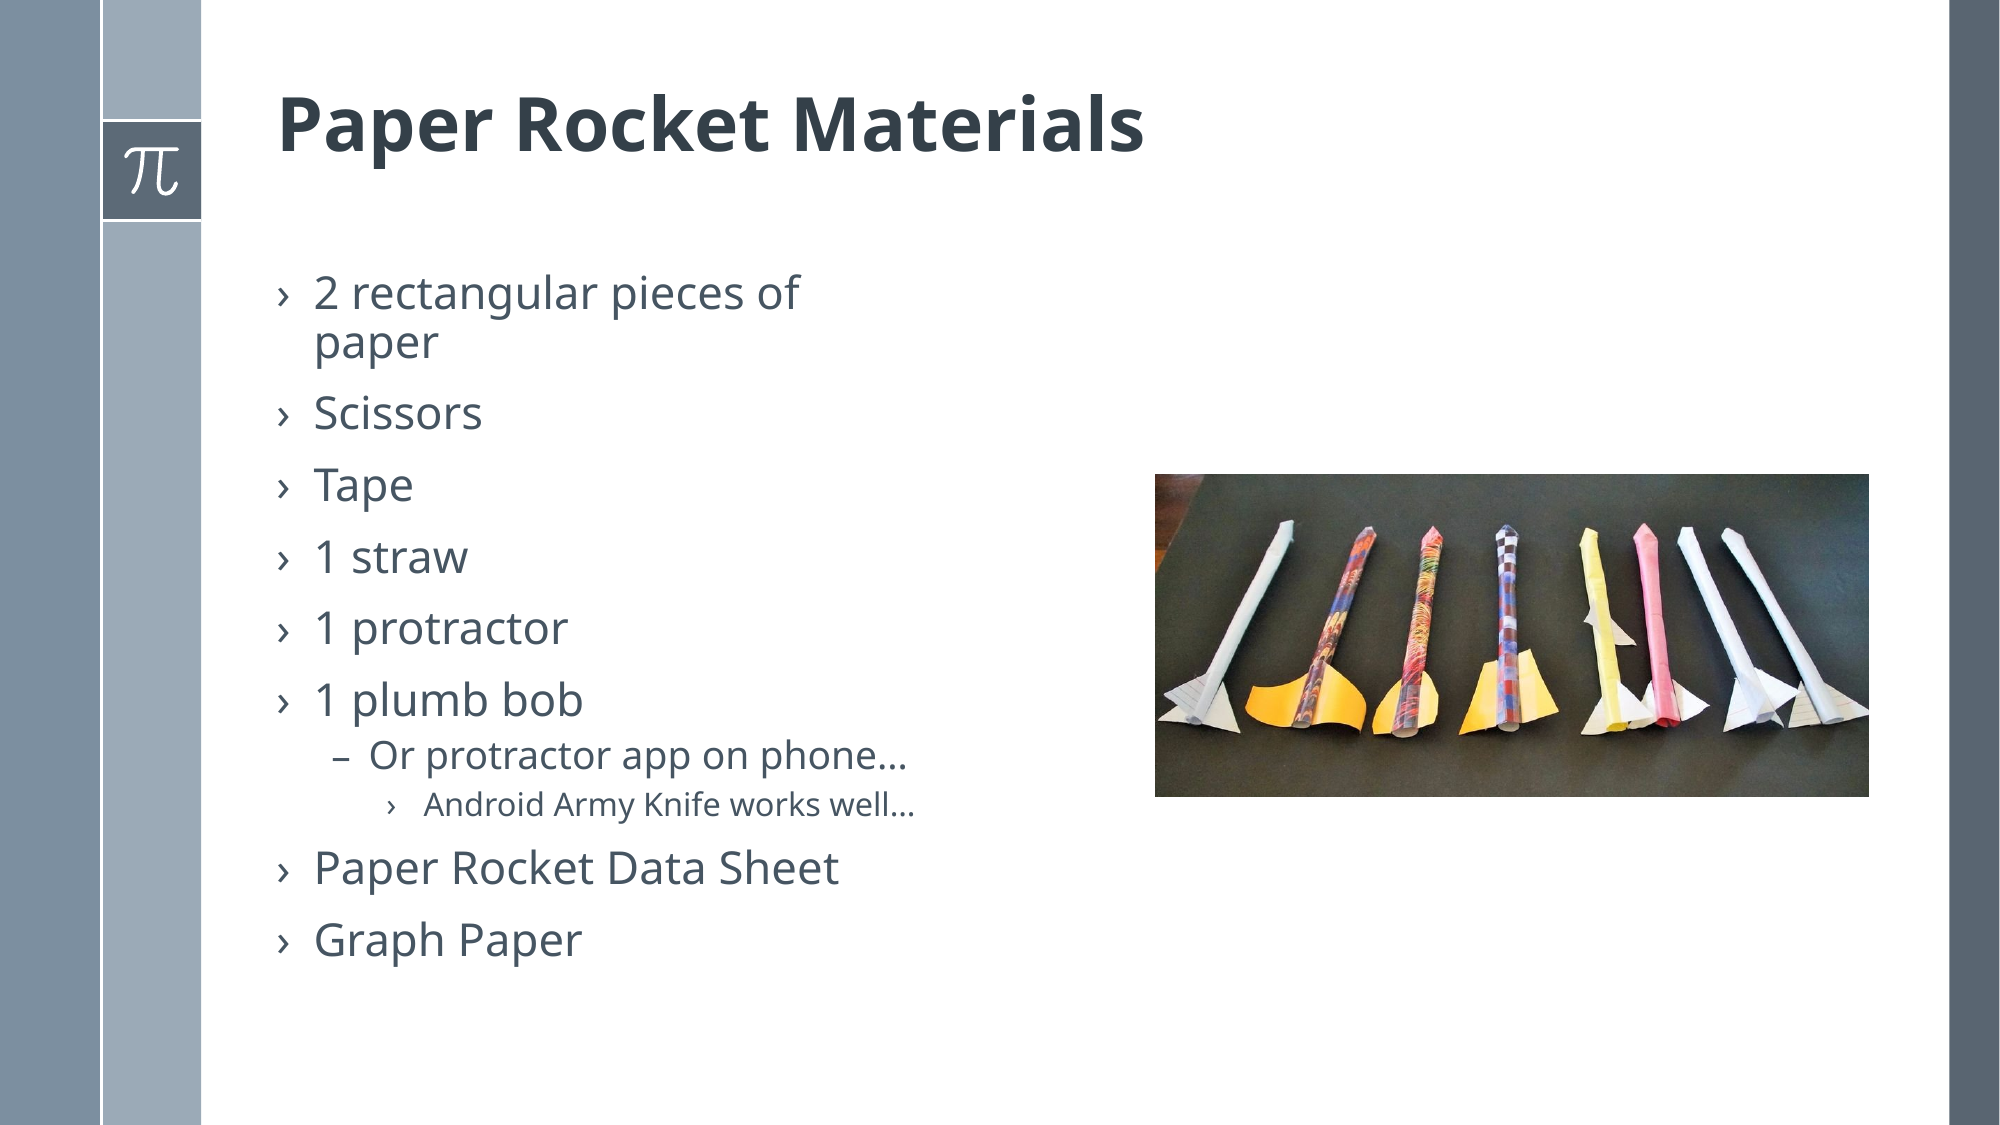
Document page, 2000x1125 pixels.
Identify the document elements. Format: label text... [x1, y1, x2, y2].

title Paper Rocket Materials [261, 62, 1867, 175]
picture [1155, 474, 1869, 797]
list 2 rectangular pieces of paper Scissors Tape 1 straw 1 protractor 1 plumb bob Or protractor app on phone… Android Army Knife works well… Paper Rocket Data Sheet Graph Paper [261, 262, 938, 1013]
